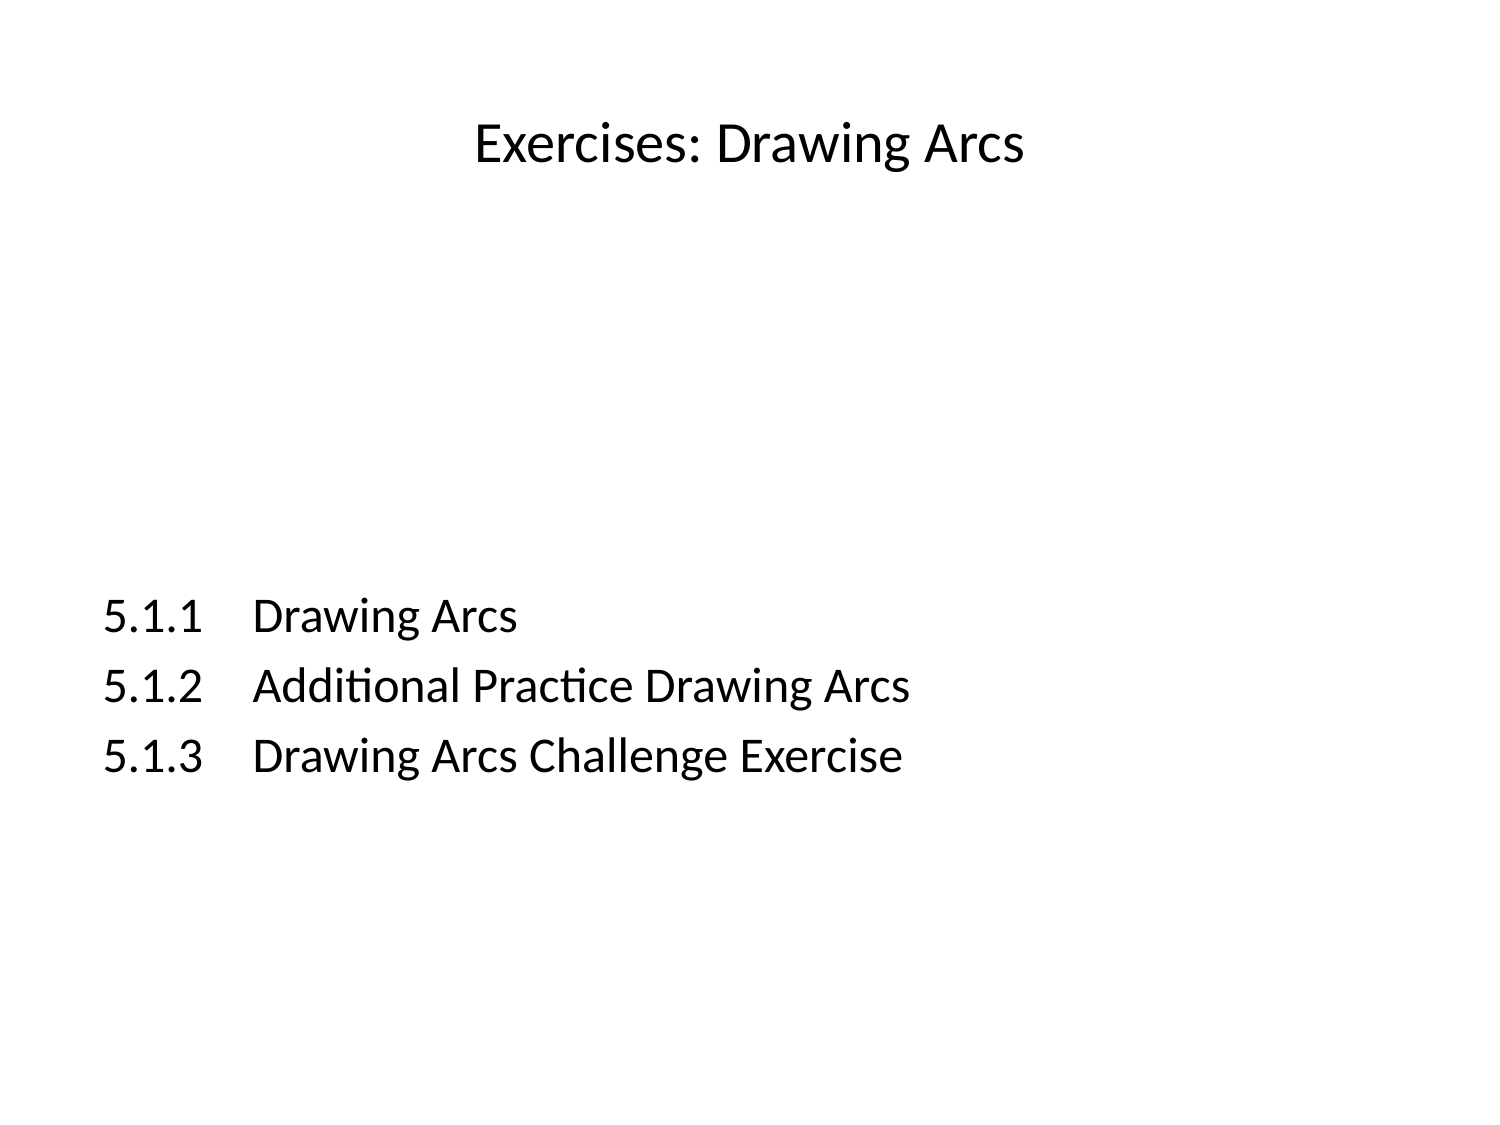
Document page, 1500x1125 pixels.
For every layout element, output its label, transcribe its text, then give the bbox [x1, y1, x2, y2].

title Exercises: Drawing Arcs [75, 45, 1425, 233]
list 5.1.1 Drawing Arcs 5.1.2 Additional Practice Drawing Arcs 5.1.3 Drawing Arcs Challenge Exercise [87, 575, 1363, 1025]
